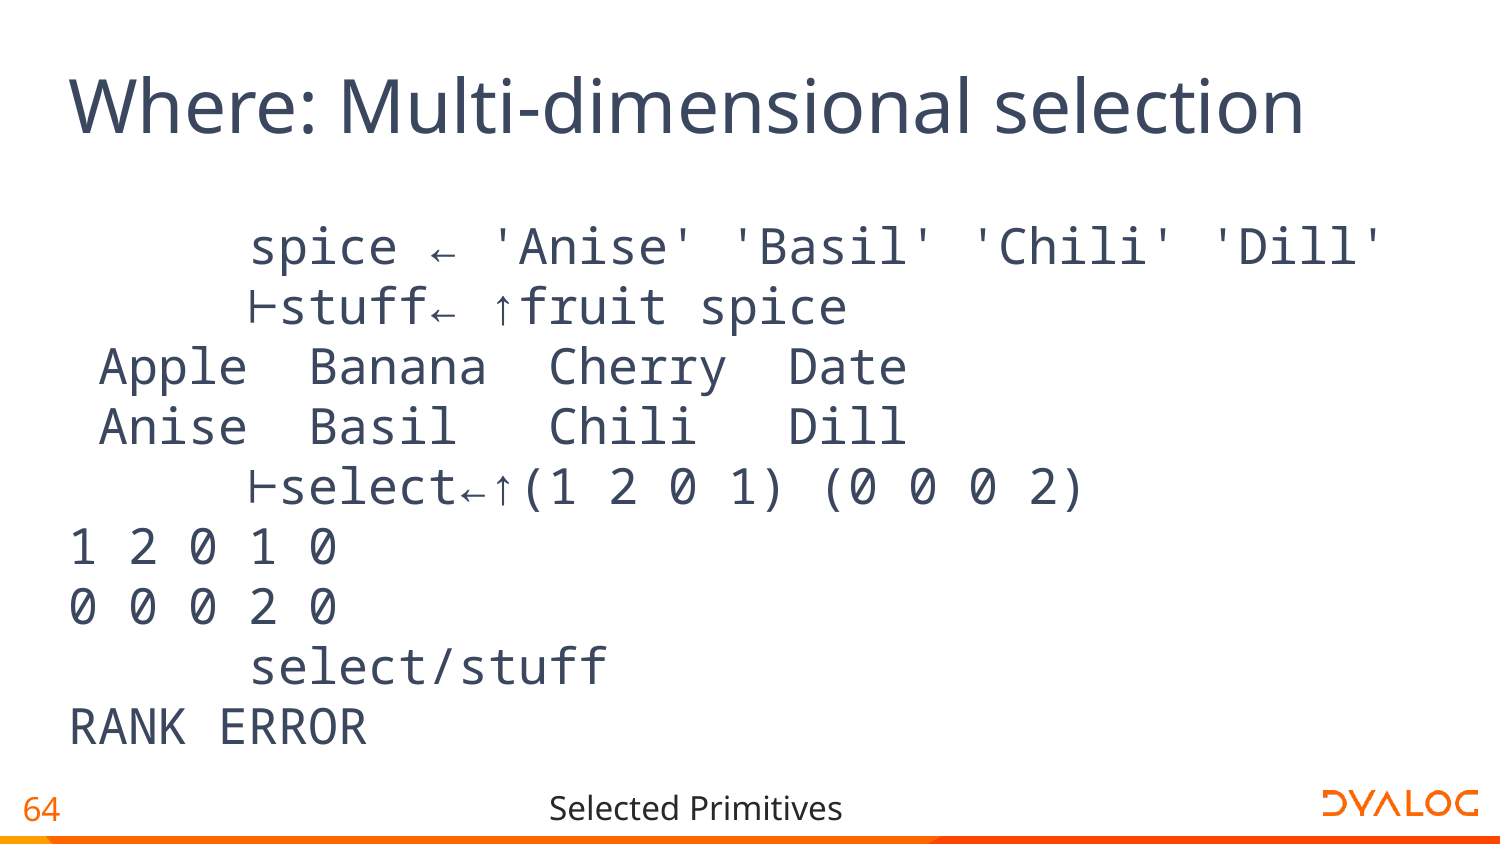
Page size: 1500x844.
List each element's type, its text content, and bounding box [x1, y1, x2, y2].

list spice ← 'Anise' 'Basil' 'Chili' 'Dill' ⊢stuff← ↑fruit spice Apple Banana Cherry Date Anise Basil Chili Dill ⊢select←↑(1 2 0 1) (0 0 0 2) 1 2 0 1 0 0 0 0 2 0 select/stuff RANK ERROR [53, 207, 1453, 740]
picture [1323, 790, 1478, 816]
picture [0, 836, 1500, 844]
title Where: Multi-dimensional selection [53, 43, 1453, 157]
